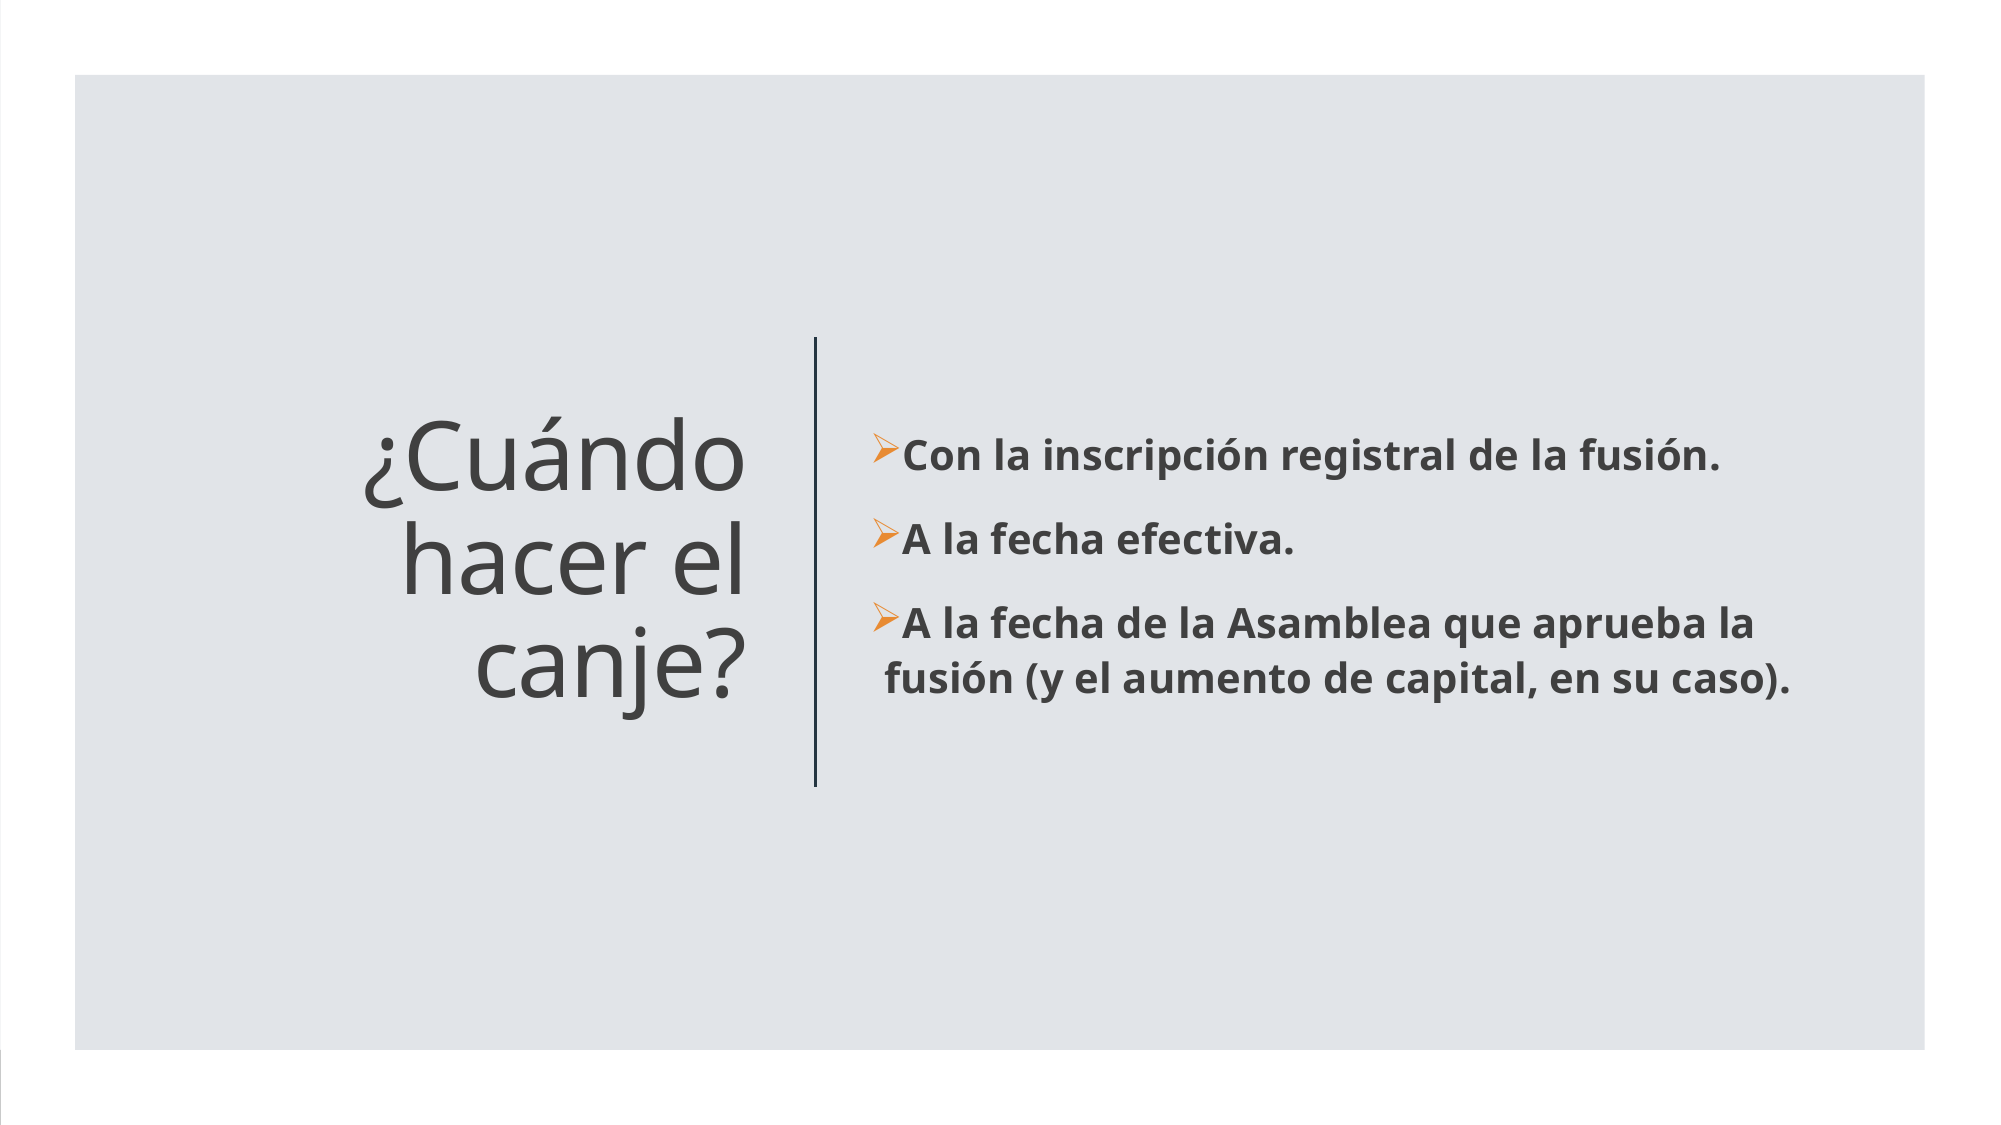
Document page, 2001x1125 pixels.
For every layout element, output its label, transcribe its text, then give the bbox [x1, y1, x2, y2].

title ¿Cuándo hacer el canje? [140, 158, 763, 969]
list Con la inscripción registral de la fusión. A la fecha efectiva. A la fecha de la Asamblea que aprueba la fusión (y el aumento de capital, en su caso). [869, 158, 1849, 969]
text_box [0, 0, 2000, 1125]
text_box [74, 74, 1926, 1051]
